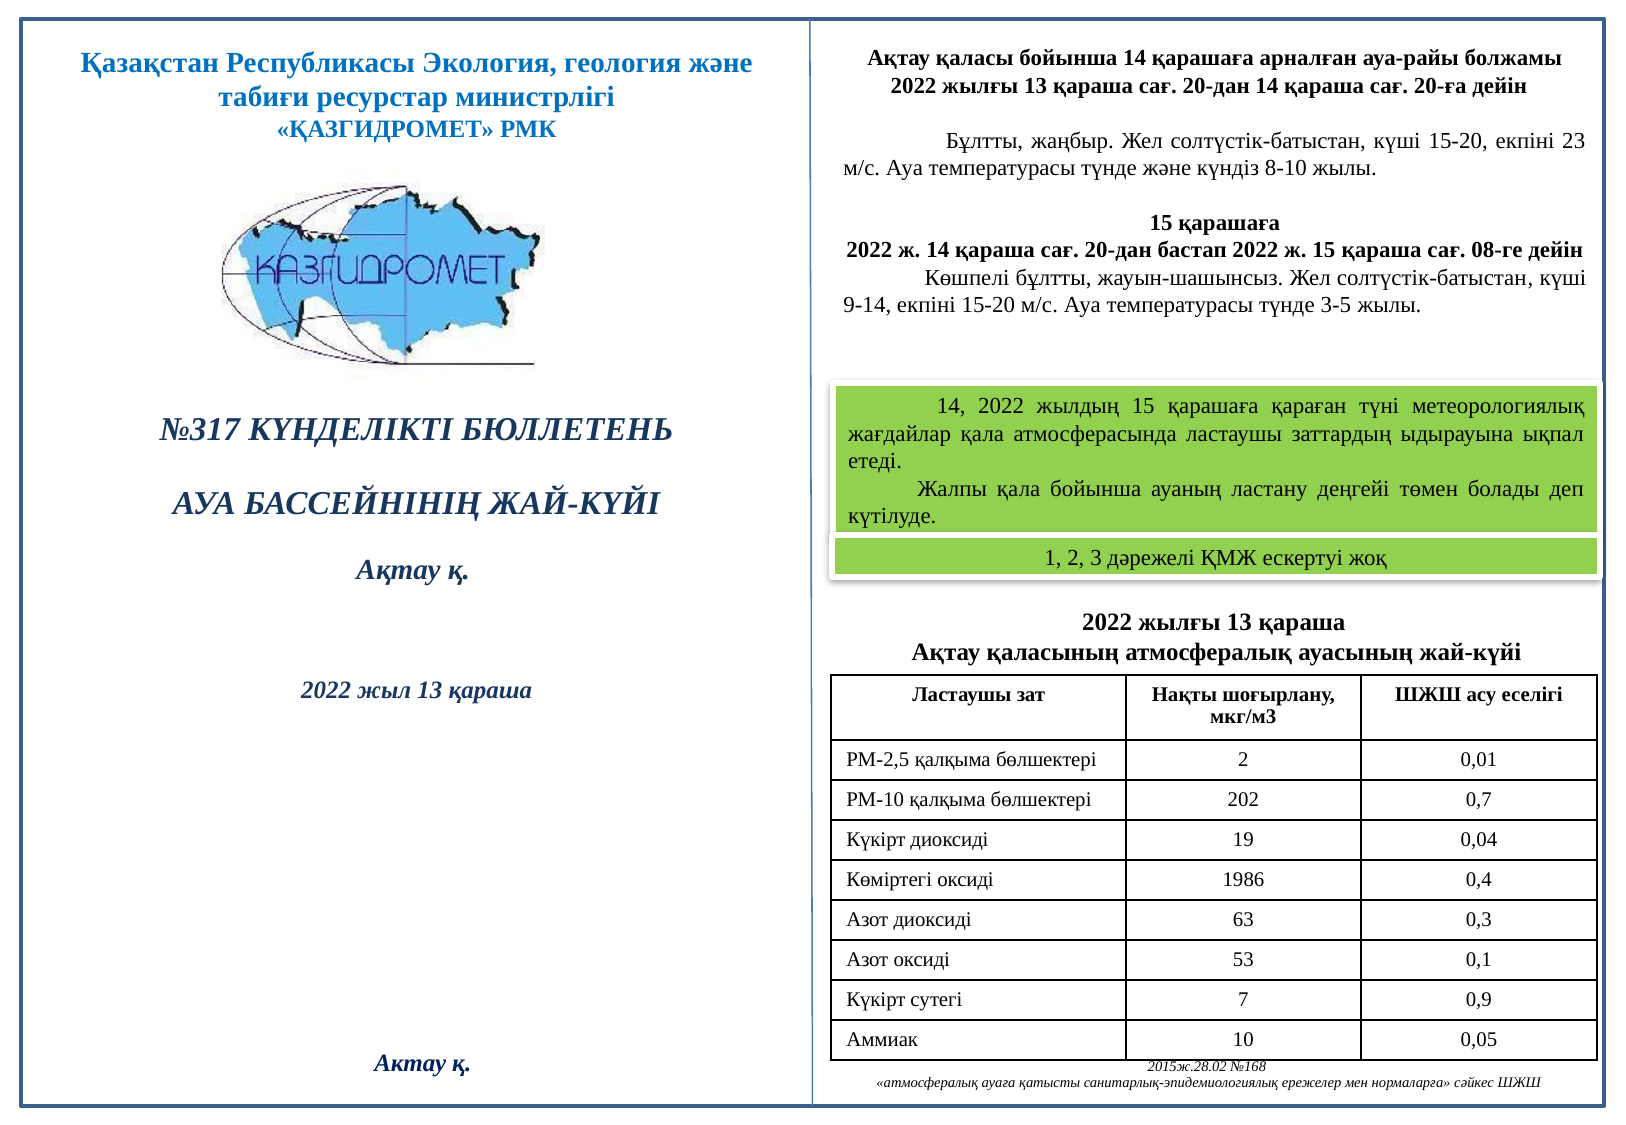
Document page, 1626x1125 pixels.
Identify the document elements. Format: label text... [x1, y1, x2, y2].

table_header ШЖШ асу еселігі [1362, 676, 1596, 739]
picture [221, 167, 555, 384]
table_cell 53 [1127, 941, 1360, 979]
text_box Қазақстан Республикасы Экология, геология және табиғи ресурстар министрлігі «ҚАЗГИДРОМЕТ» РМК [21, 35, 804, 150]
table_cell 7 [1127, 981, 1360, 1019]
table_cell 0,9 [1362, 981, 1596, 1019]
table_header Ластаушы зат [832, 676, 1125, 739]
table_cell РМ-2,5 қалқыма бөлшектері [832, 741, 1125, 779]
table_cell 0,3 [1362, 901, 1596, 939]
table_cell Көміртегі оксиді [832, 861, 1125, 899]
table_cell 202 [1127, 781, 1360, 819]
text_box [19, 17, 1606, 1108]
table_cell 19 [1127, 821, 1360, 859]
table_cell Аммиак [832, 1021, 1125, 1059]
table_cell Күкірт диоксиді [832, 821, 1125, 859]
table_cell 0,05 [1362, 1021, 1596, 1059]
table_header Нақты шоғырлану, мкг/м3 [1127, 676, 1360, 739]
table_header №317 КҮНДЕЛІКТІ БЮЛЛЕТЕНЬ АУА БАССЕЙНІНІҢ ЖАЙ-КҮЙІ Ақтау қ. 2022 жыл 13 қараша [50, 410, 783, 727]
text_box 1, 2, 3 дәрежелі ҚМЖ ескертуі жоқ [829, 532, 1603, 580]
table_cell Азот оксиді [832, 941, 1125, 979]
text_box 2022 жылғы 13 қараша Ақтау қаласының атмосфералық ауасының жай-күйі [818, 598, 1610, 674]
table_cell 0,7 [1362, 781, 1596, 819]
table_header 2015ж.28.02 №168 «атмосфералық ауаға қатысты санитарлық-эпидемиологиялық ережелер мен нормаларға» сәйкес ШЖШ [817, 1059, 1601, 1102]
table_cell 0,01 [1362, 741, 1596, 779]
table_cell РМ-10 қалқыма бөлшектері [832, 781, 1125, 819]
text_box 14, 2022 жылдың 15 қарашаға қараған түні метеорологиялық жағдайлар қала атмосферасында ластаушы заттардың ыдырауына ықпал етеді. Жалпы қала бойынша ауаның ластану деңгейі төмен болады деп күтілуде. [830, 380, 1603, 532]
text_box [809, 18, 813, 1106]
table_cell 0,04 [1362, 821, 1596, 859]
table_cell 10 [1127, 1021, 1360, 1059]
table_cell 1986 [1127, 861, 1360, 899]
table_cell 0,4 [1362, 861, 1596, 899]
table_cell 63 [1127, 901, 1360, 939]
table_cell 2 [1127, 741, 1360, 779]
table_cell [816, 1102, 1601, 1123]
table_cell Күкірт сутегі [832, 981, 1125, 1019]
table_cell Азот диоксиді [832, 901, 1125, 939]
table_cell 0,1 [1362, 941, 1596, 979]
table_header Актау қ. [57, 1049, 789, 1106]
text_box Ақтау қаласы бойынша 14 қарашаға арналған ауа-райы болжамы 2022 жылғы 13 қараша сағ. 20-дан 14 қараша сағ. 20-ға дейін Бұлтты, жаңбыр. Жел солтүстік-батыстан, күші 15-20, екпіні 23 м/с. Ауа температурасы түнде және күндіз 8-10 жылы. 15 қарашаға 2022 ж. 14 қараша сағ. 20-дан бастап 2022 ж. 15 қараша сағ. 08-ге дейін Көшпелі бұлтты, жауын-шашынсыз. Жел солтүстік-батыстан, күші 9-14, екпіні 15-20 м/с. Ауа температурасы түнде 3-5 жылы. [828, 35, 1602, 325]
